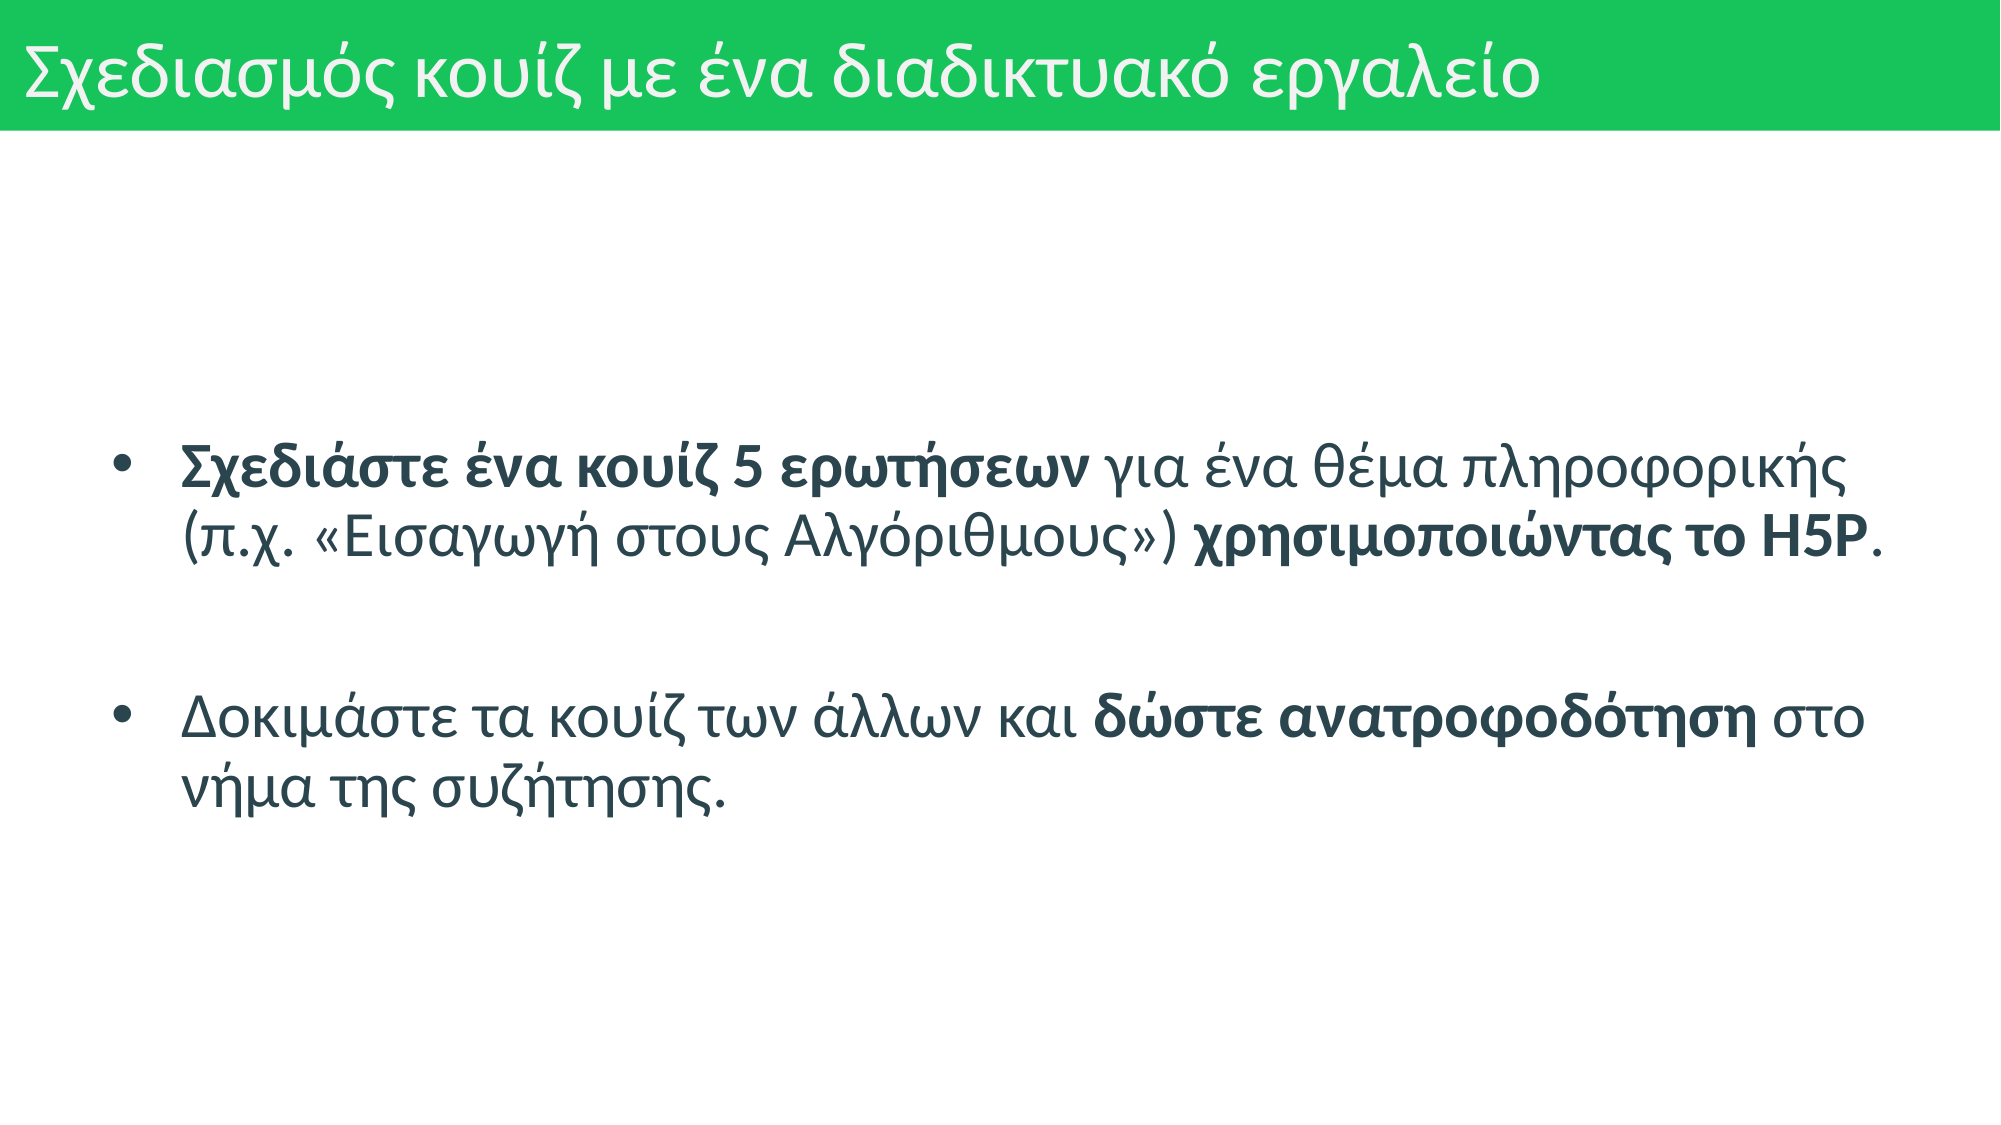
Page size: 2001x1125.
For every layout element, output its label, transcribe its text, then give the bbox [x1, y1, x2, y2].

list Σχεδιάστε ένα κουίζ 5 ερωτήσεων για ένα θέμα πληροφορικής (π.χ. «Εισαγωγή στους Αλγόριθμους») χρησιμοποιώντας το H5P. Δοκιμάστε τα κουίζ των άλλων και δώστε ανατροφοδότηση στο νήμα της συζήτησης. [16, 144, 1976, 1108]
title Σχεδιασμός κουίζ με ένα διαδικτυακό εργαλείο [16, 13, 1976, 131]
